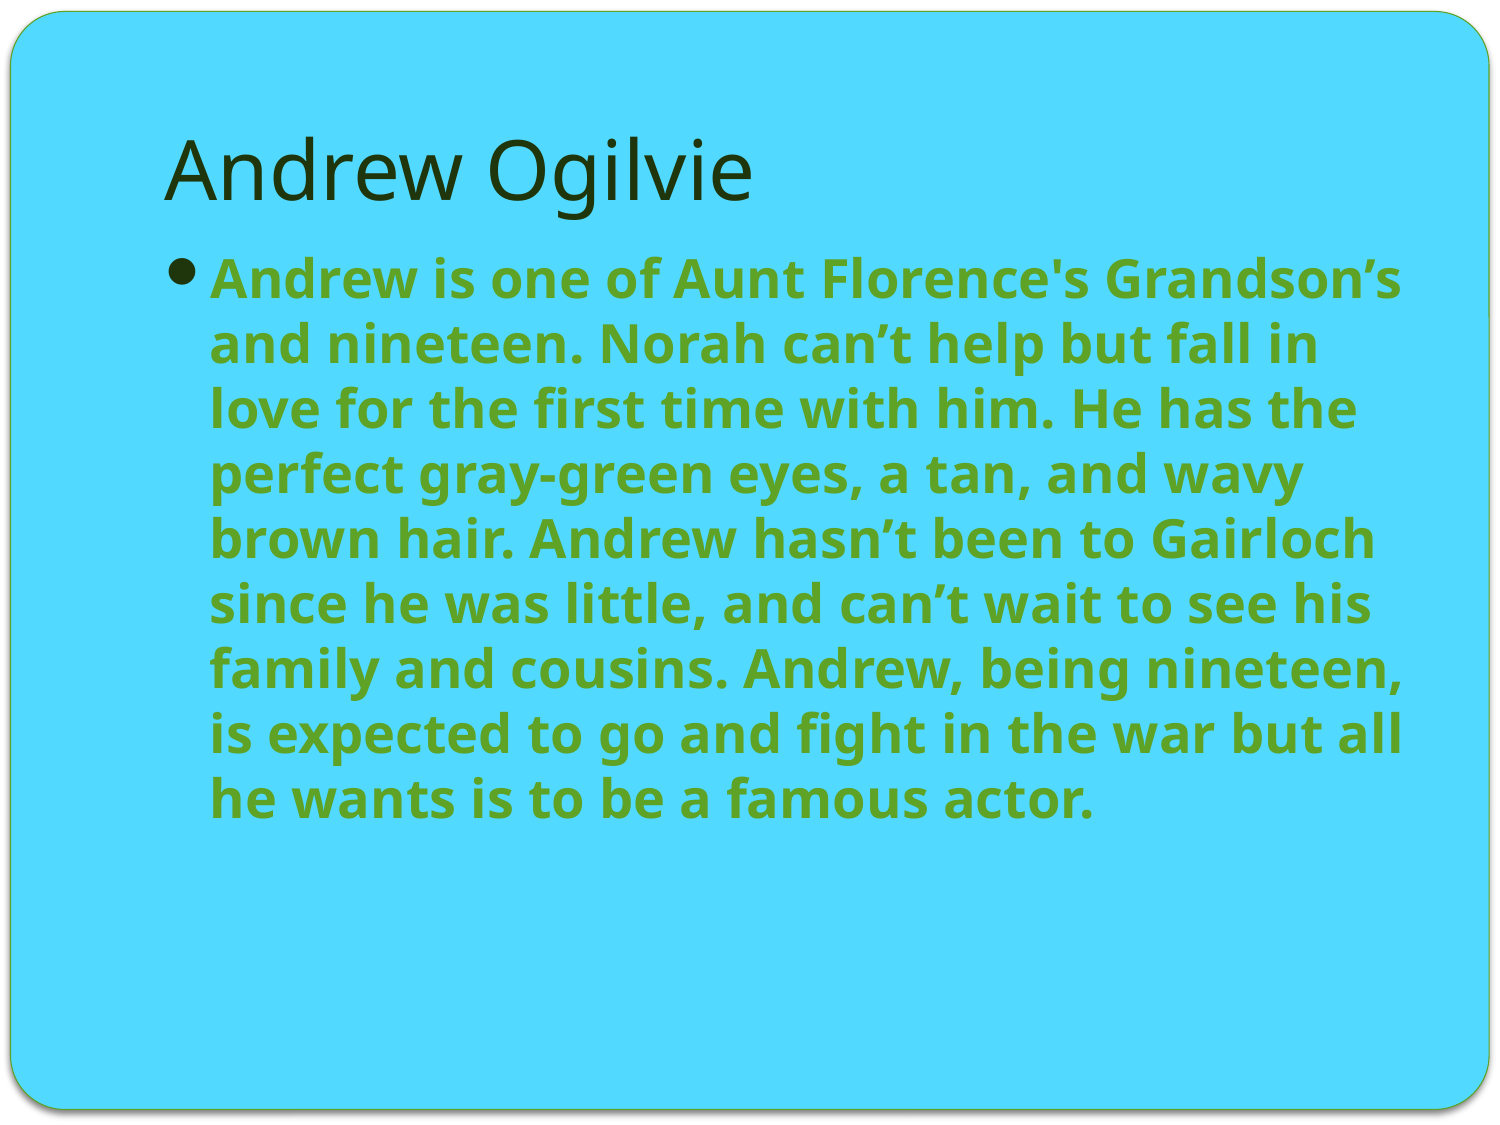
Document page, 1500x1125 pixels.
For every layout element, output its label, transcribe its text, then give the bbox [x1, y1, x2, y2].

title Andrew Ogilvie [150, 45, 1425, 233]
list Andrew is one of Aunt Florence's Grandson’s and nineteen. Norah can’t help but fall in love for the first time with him. He has the perfect gray-green eyes, a tan, and wavy brown hair. Andrew hasn’t been to Gairloch since he was little, and can’t wait to see his family and cousins. Andrew, being nineteen, is expected to go and fight in the war but all he wants is to be a famous actor. [150, 237, 1425, 988]
